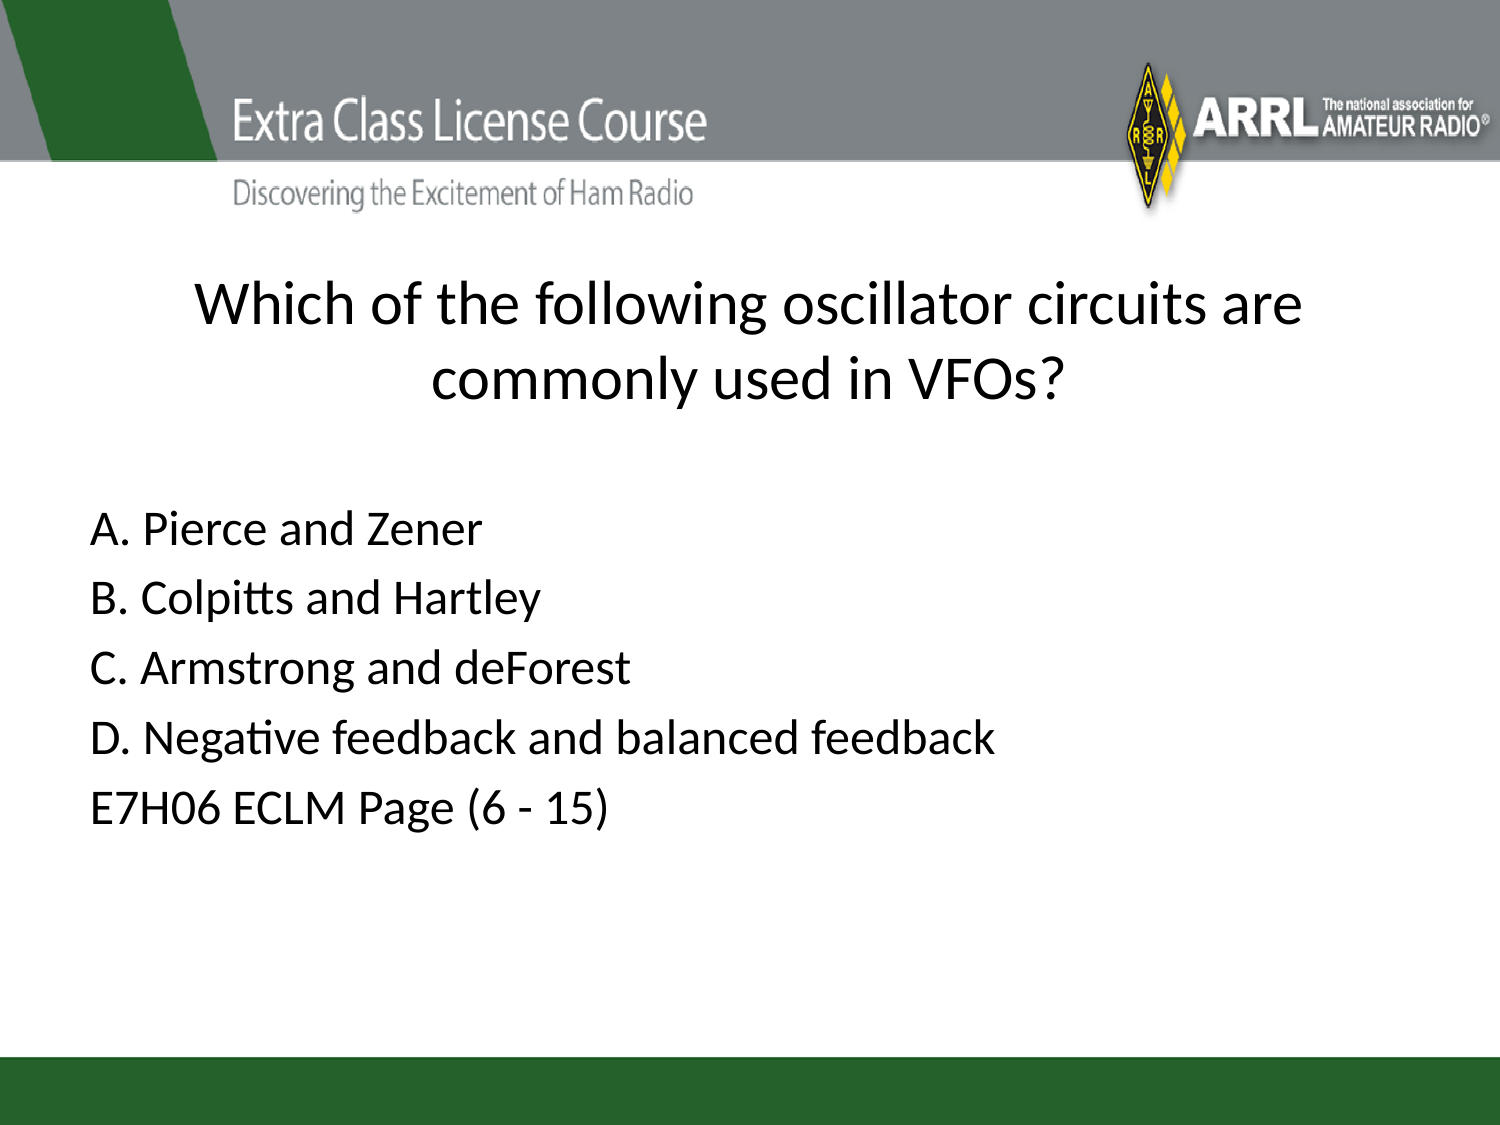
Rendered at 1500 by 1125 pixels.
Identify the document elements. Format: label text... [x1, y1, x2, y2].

title Which of the following oscillator circuits are commonly used in VFOs? [75, 254, 1425, 435]
list A. Pierce and Zener B. Colpitts and Hartley C. Armstrong and deForest D. Negative feedback and balanced feedback E7H06 ECLM Page (6 - 15) [75, 487, 1425, 1005]
picture [0, 0, 1500, 1125]
